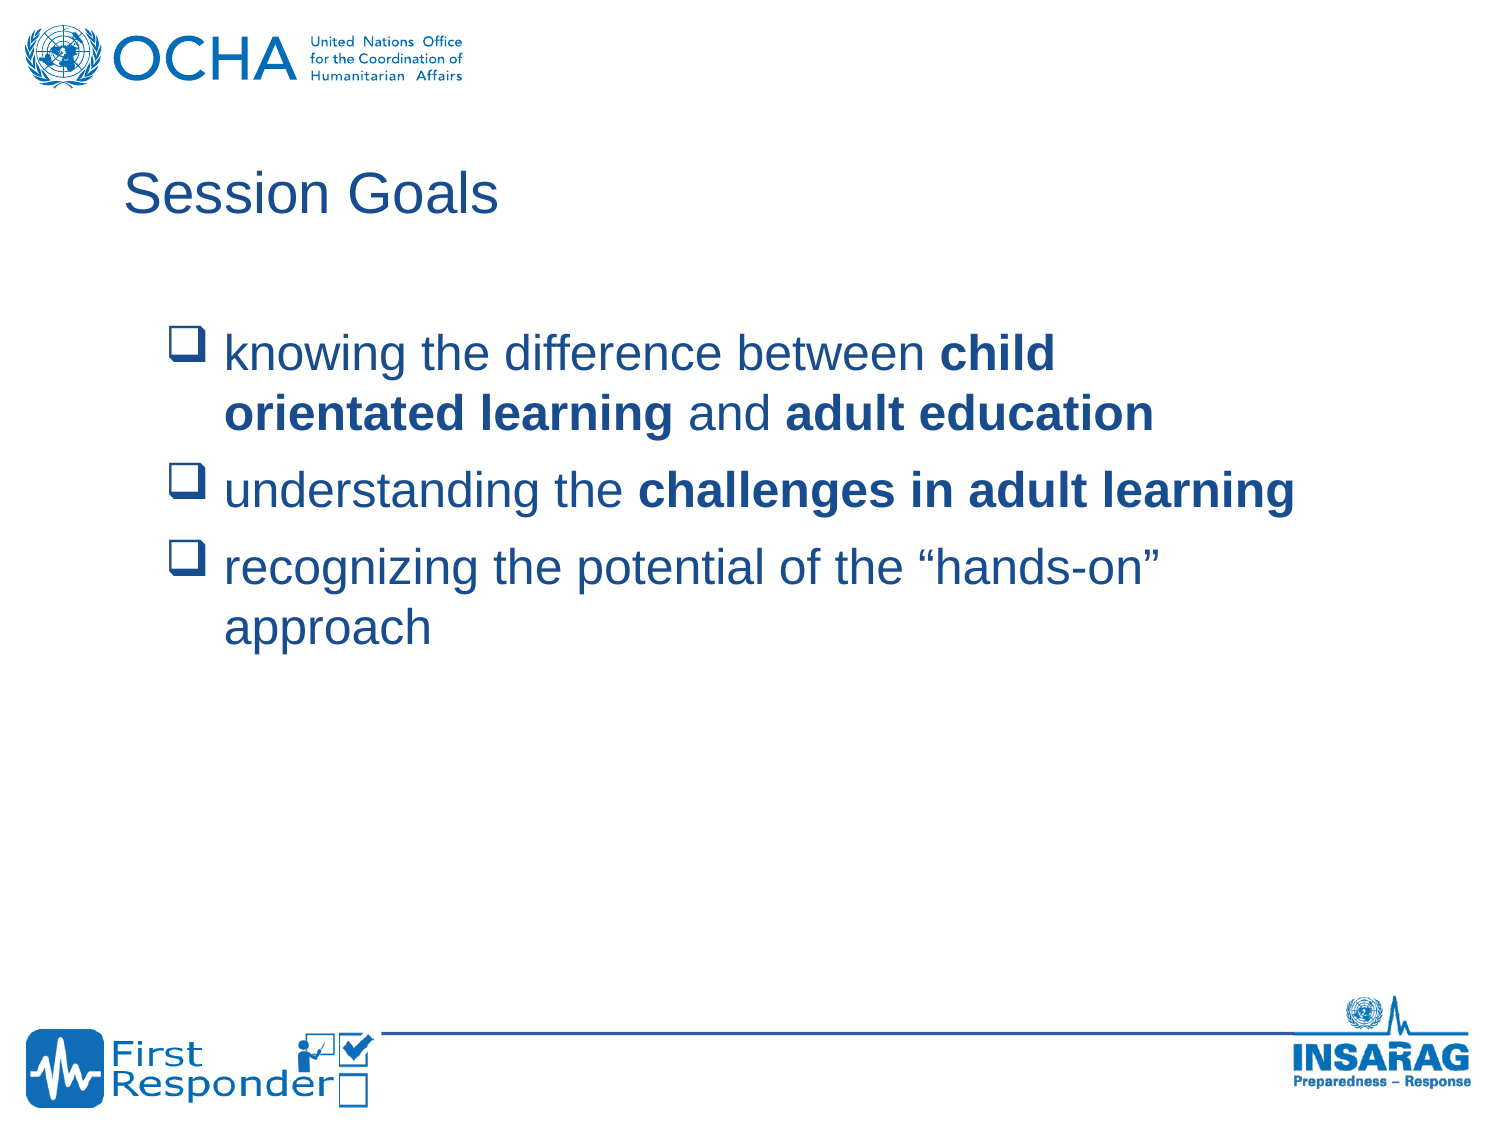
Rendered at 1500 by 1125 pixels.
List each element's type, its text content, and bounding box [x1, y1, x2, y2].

text_box Session Goals [102, 147, 516, 233]
text_box knowing the difference between child orientated learning and adult education understanding the challenges in adult learning recognizing the potential of the “hands-on” approach [112, 312, 1313, 804]
picture [24, 1024, 375, 1113]
picture [1287, 995, 1471, 1094]
